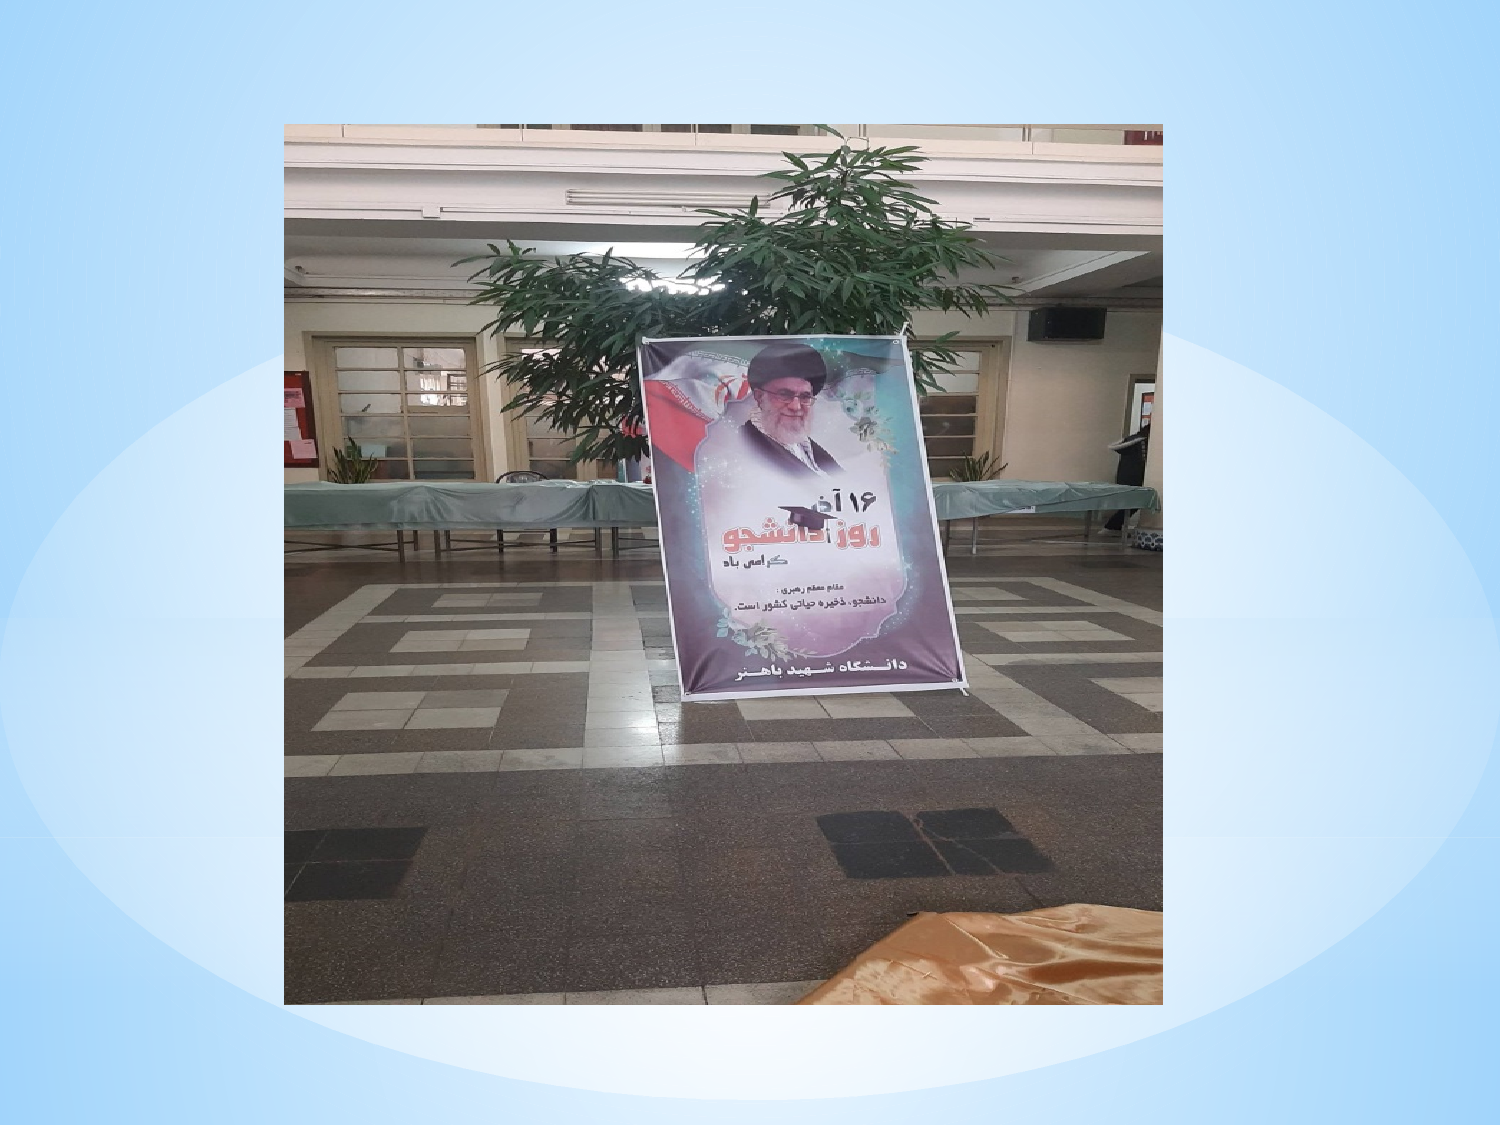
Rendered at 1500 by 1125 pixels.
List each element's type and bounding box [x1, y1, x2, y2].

list [283, 124, 1163, 1006]
